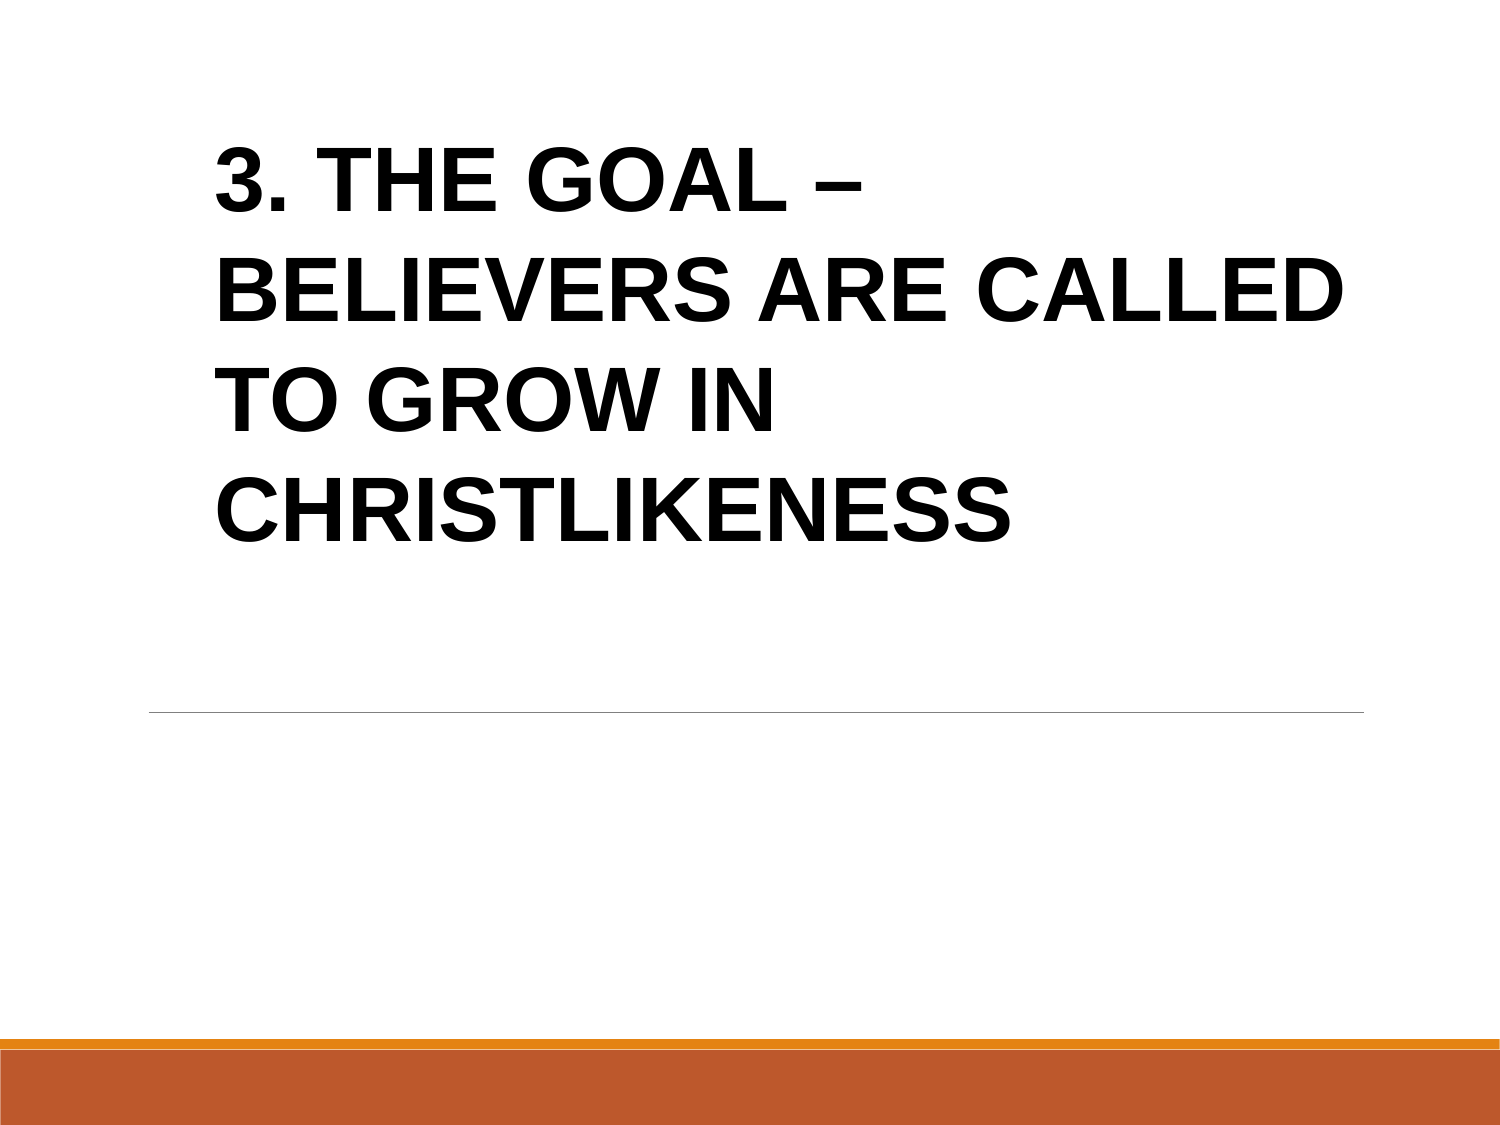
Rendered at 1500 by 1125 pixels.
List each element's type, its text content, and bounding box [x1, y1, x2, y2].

text_box 3. THE GOAL – BELIEVERS ARE CALLED TO GROW IN CHRISTLIKENESS [199, 112, 1388, 567]
